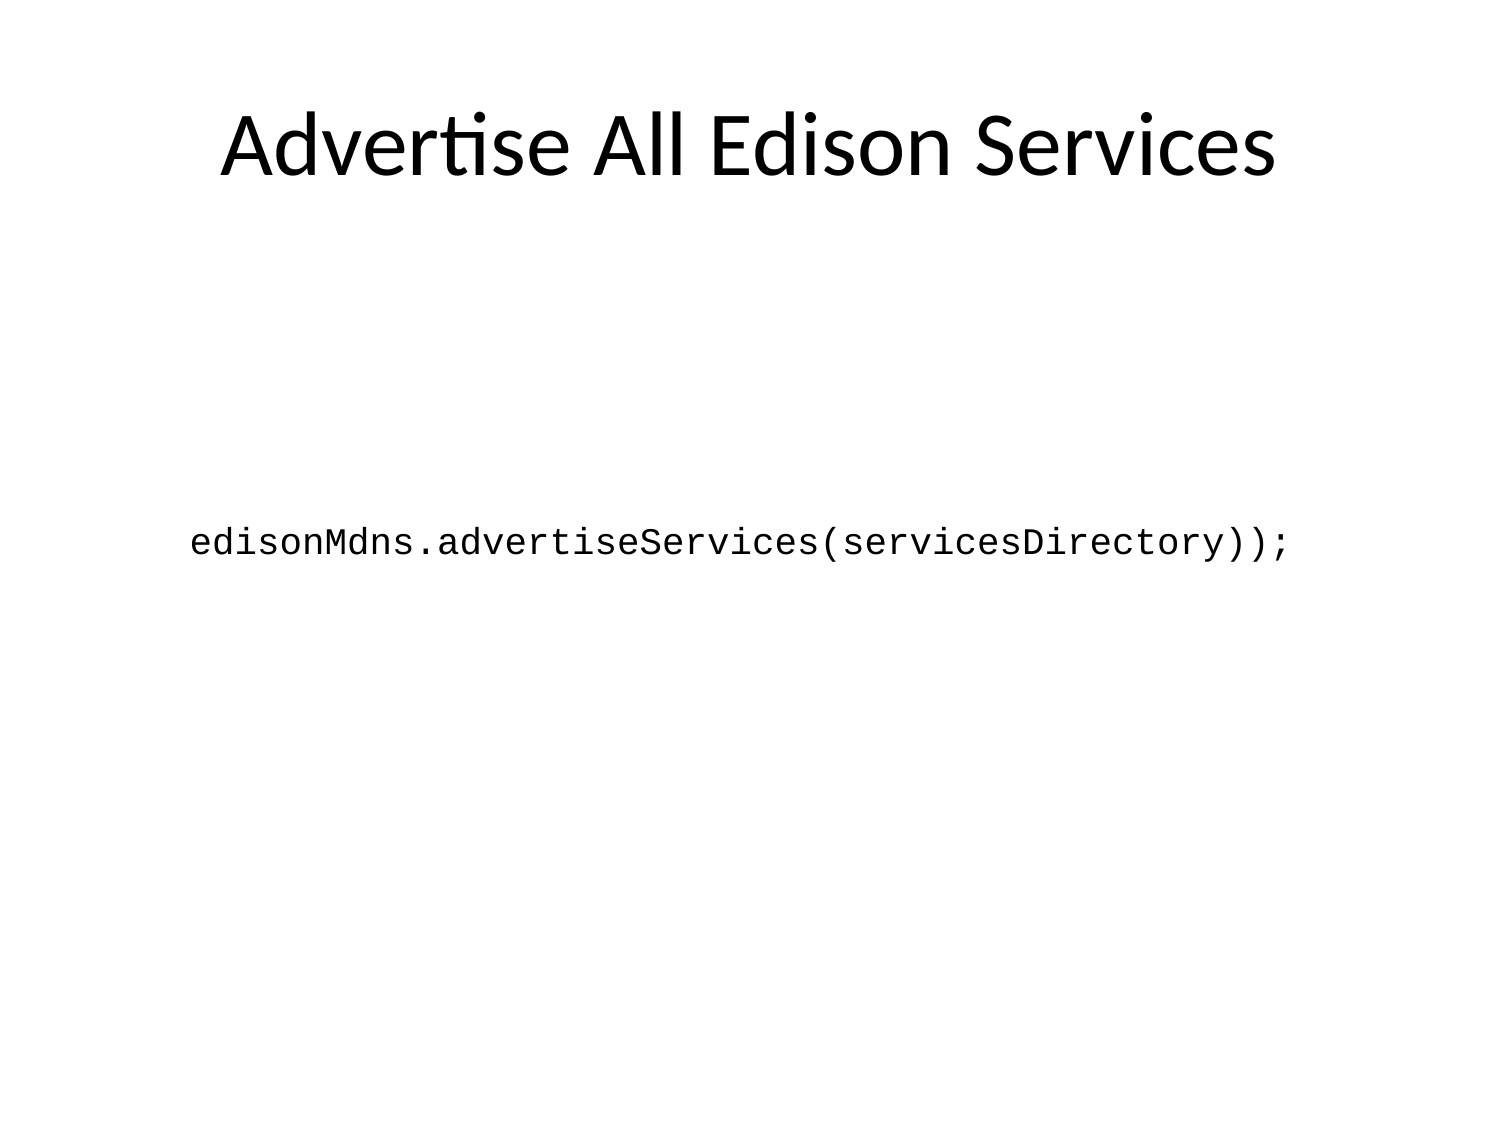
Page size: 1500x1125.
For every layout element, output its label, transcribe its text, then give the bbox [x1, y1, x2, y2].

title Advertise All Edison Services [75, 45, 1425, 233]
text_box edisonMdns.advertiseServices(servicesDirectory)); [174, 509, 1333, 570]
